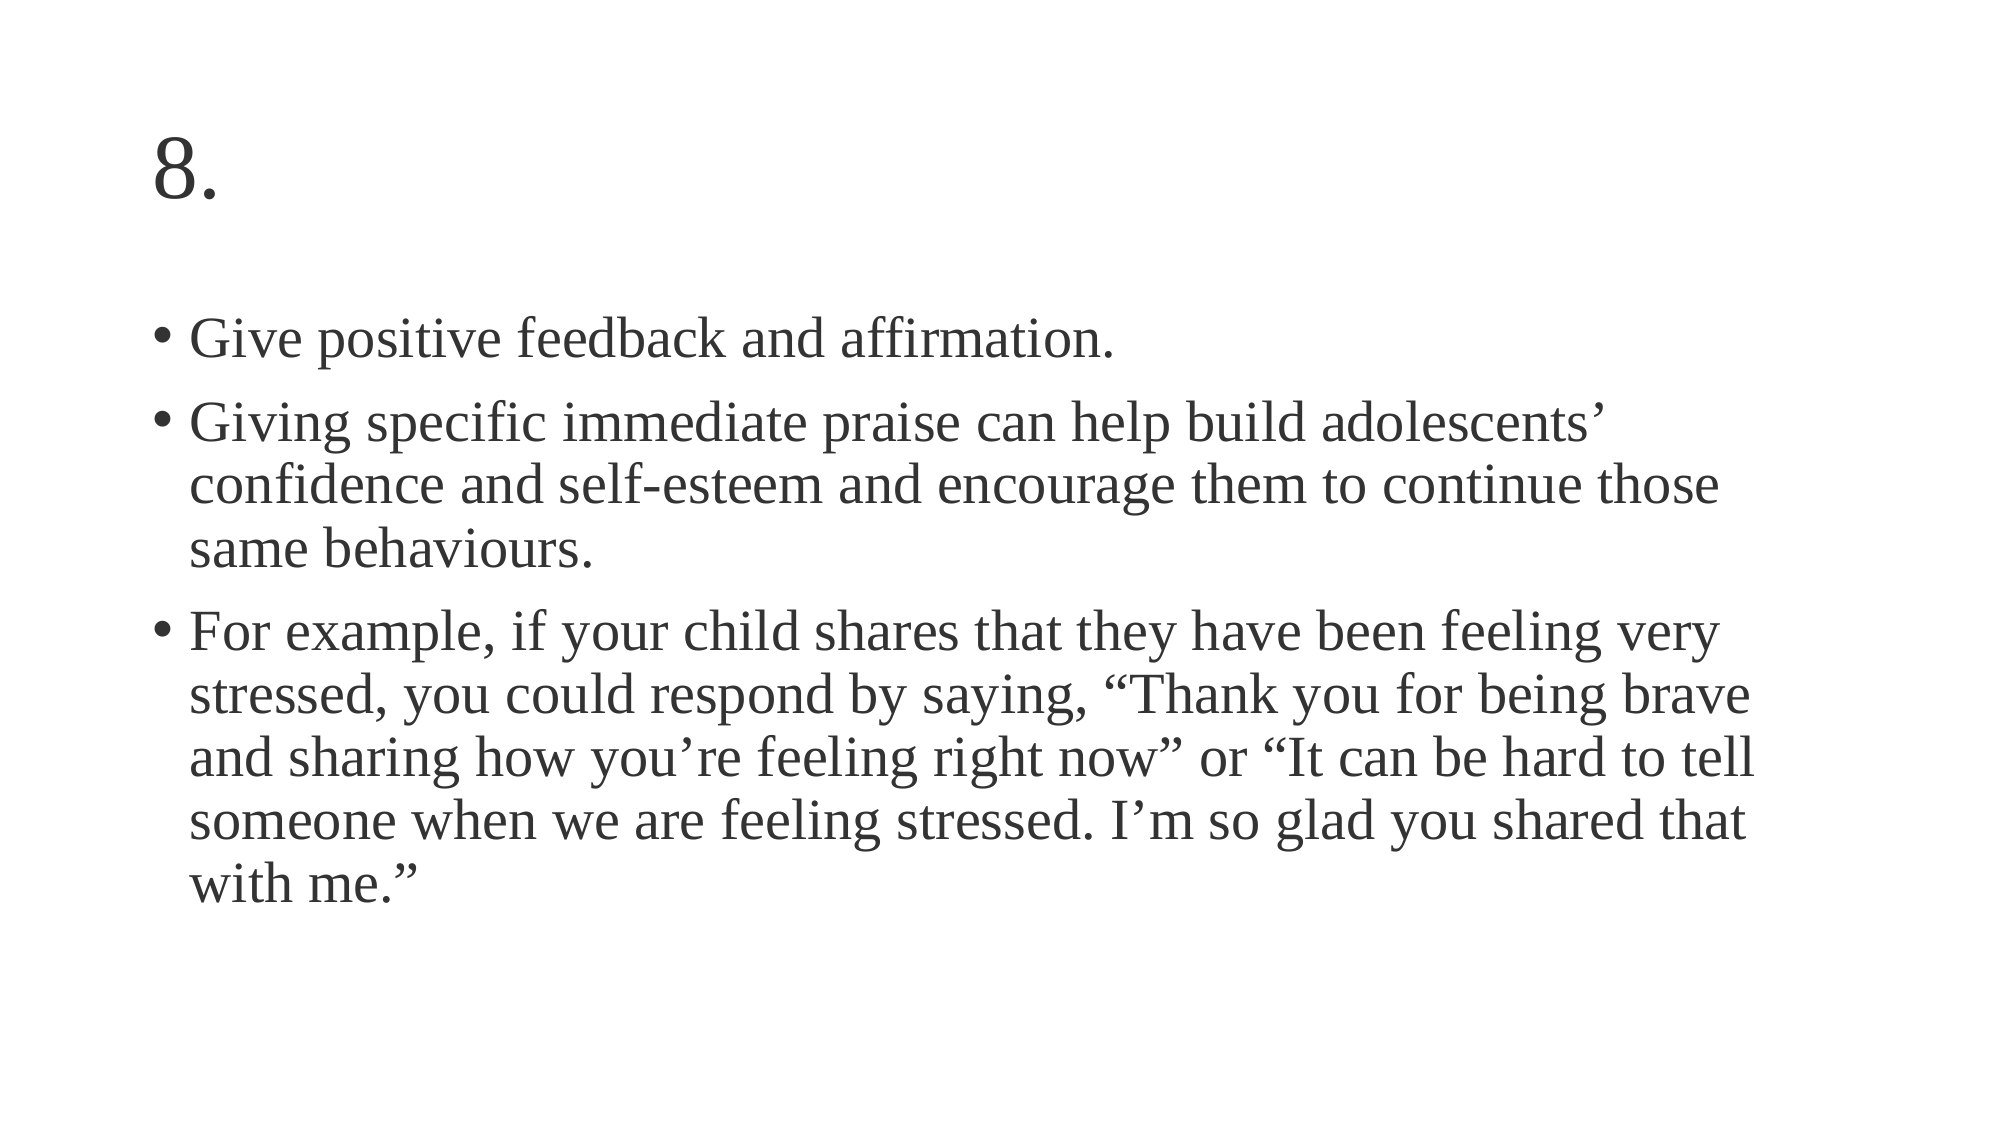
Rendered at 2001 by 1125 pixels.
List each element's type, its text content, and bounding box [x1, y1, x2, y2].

list Give positive feedback and affirmation. Giving specific immediate praise can help build adolescents’ confidence and self-esteem and encourage them to continue those same behaviours. For example, if your child shares that they have been feeling very stressed, you could respond by saying, “Thank you for being brave and sharing how you’re feeling right now” or “It can be hard to tell someone when we are feeling stressed. I’m so glad you shared that with me.” [137, 299, 1863, 1014]
title 8. [137, 59, 1863, 278]
